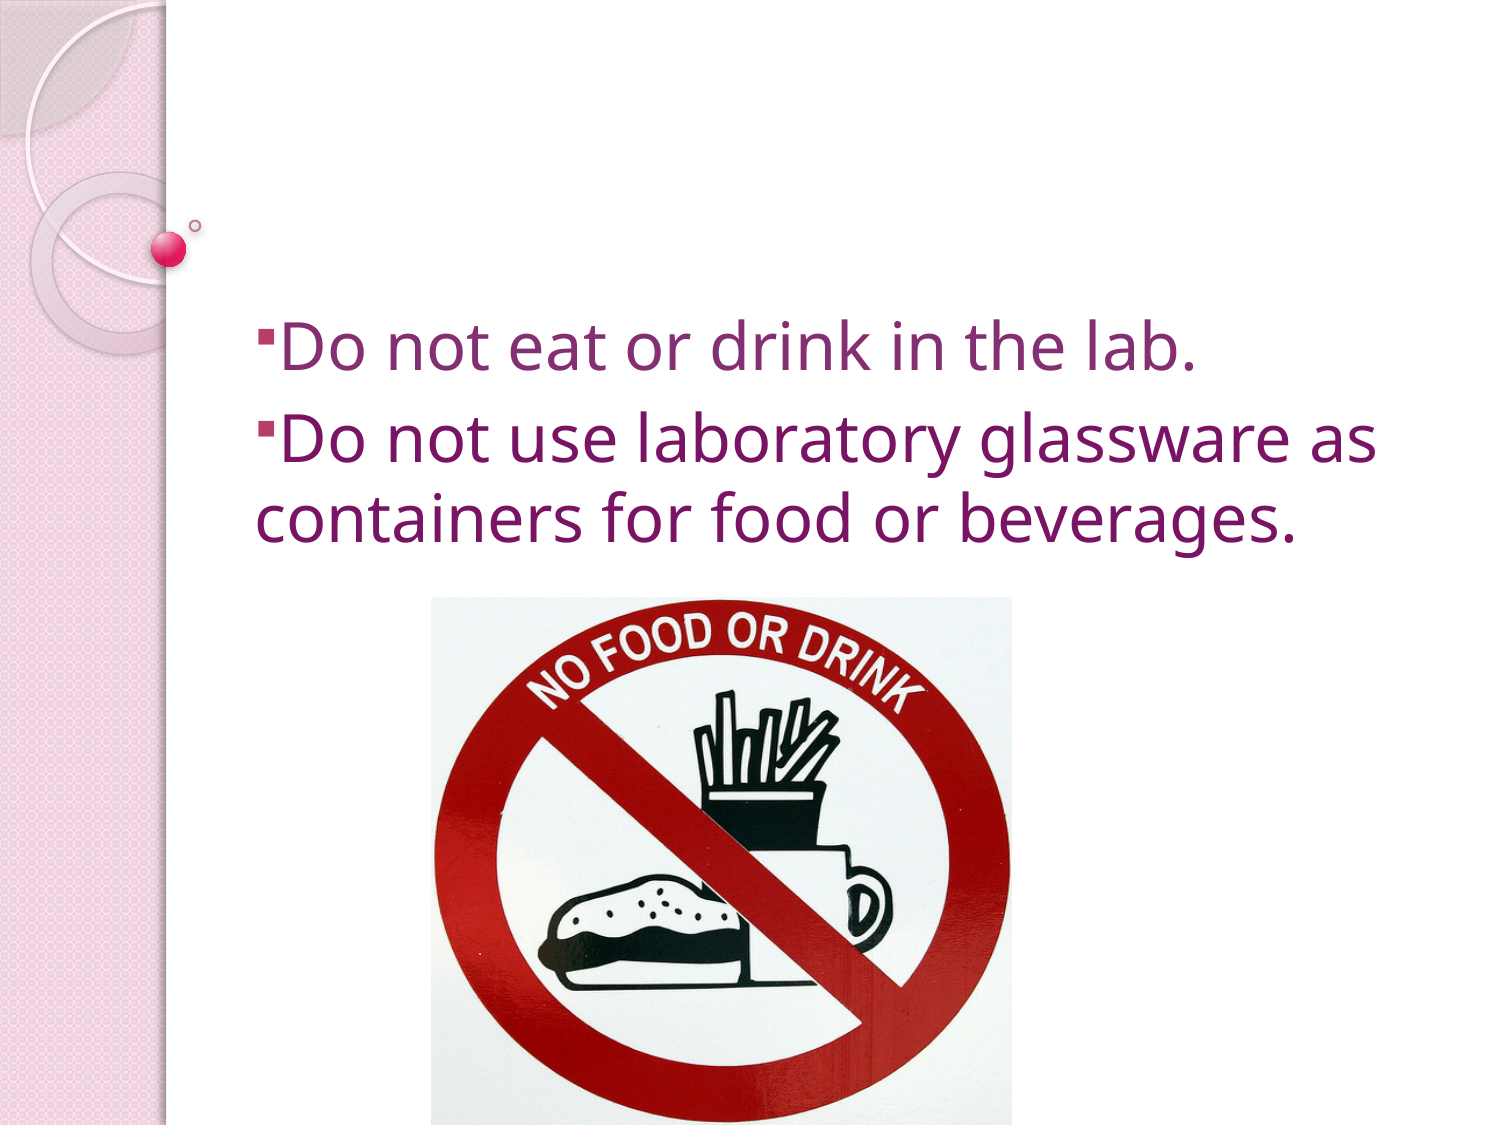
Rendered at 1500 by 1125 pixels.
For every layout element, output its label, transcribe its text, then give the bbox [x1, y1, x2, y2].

picture [430, 597, 1012, 1125]
subtitle Do not eat or drink in the lab. Do not use laboratory glassware as containers for food or beverages. [234, 303, 1450, 591]
